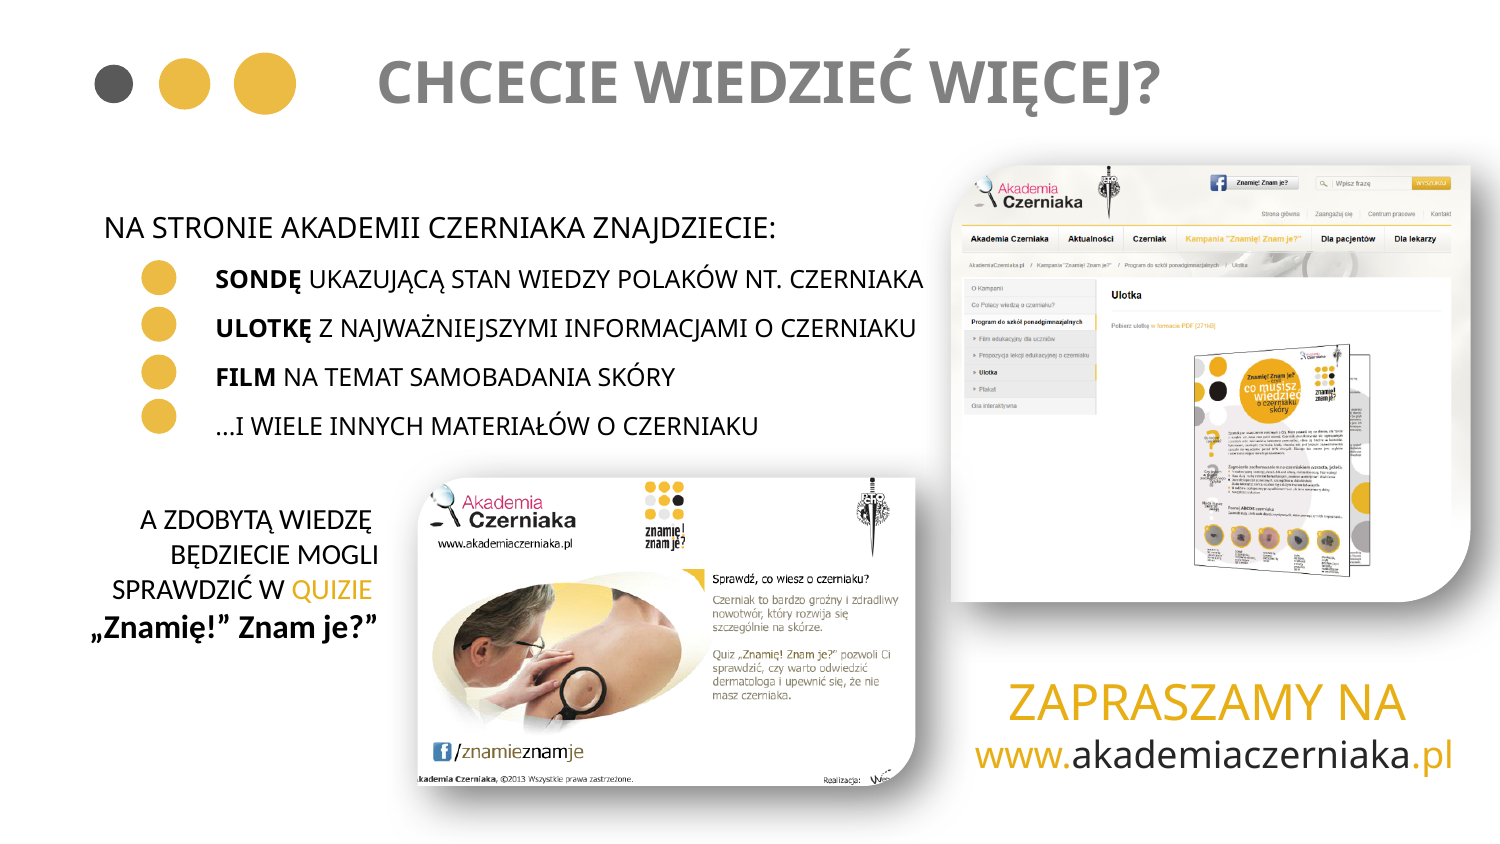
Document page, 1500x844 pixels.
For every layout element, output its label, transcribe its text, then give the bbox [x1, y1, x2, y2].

text_box [139, 396, 179, 436]
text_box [94, 30, 1392, 129]
text_box [139, 258, 179, 298]
picture [950, 165, 1471, 603]
text_box A ZDOBYTĄ WIEDZĘ BĘDZIECIE MOGLI SPRAWDZIĆ W QUIZIE „Znamię!” Znam je?” [53, 492, 394, 688]
list NA STRONIE AKADEMII CZERNIAKA ZNAJDZIECIE: SONDĘ UKAZUJĄCĄ STAN WIEDZY POLAKÓW NT. CZERNIAKA ULOTKĘ Z NAJWAŻNIEJSZYMI INFORMACJAMI O CZERNIAKU FILM NA TEMAT SAMOBADANIA SKÓRY ...I WIELE INNYCH MATERIAŁÓW O CZERNIAKU [88, 197, 944, 458]
text_box ZAPRASZAMY NA www.akademiaczerniaka.pl [960, 663, 1469, 784]
picture [417, 477, 916, 787]
text_box [139, 304, 179, 344]
text_box [139, 352, 179, 392]
